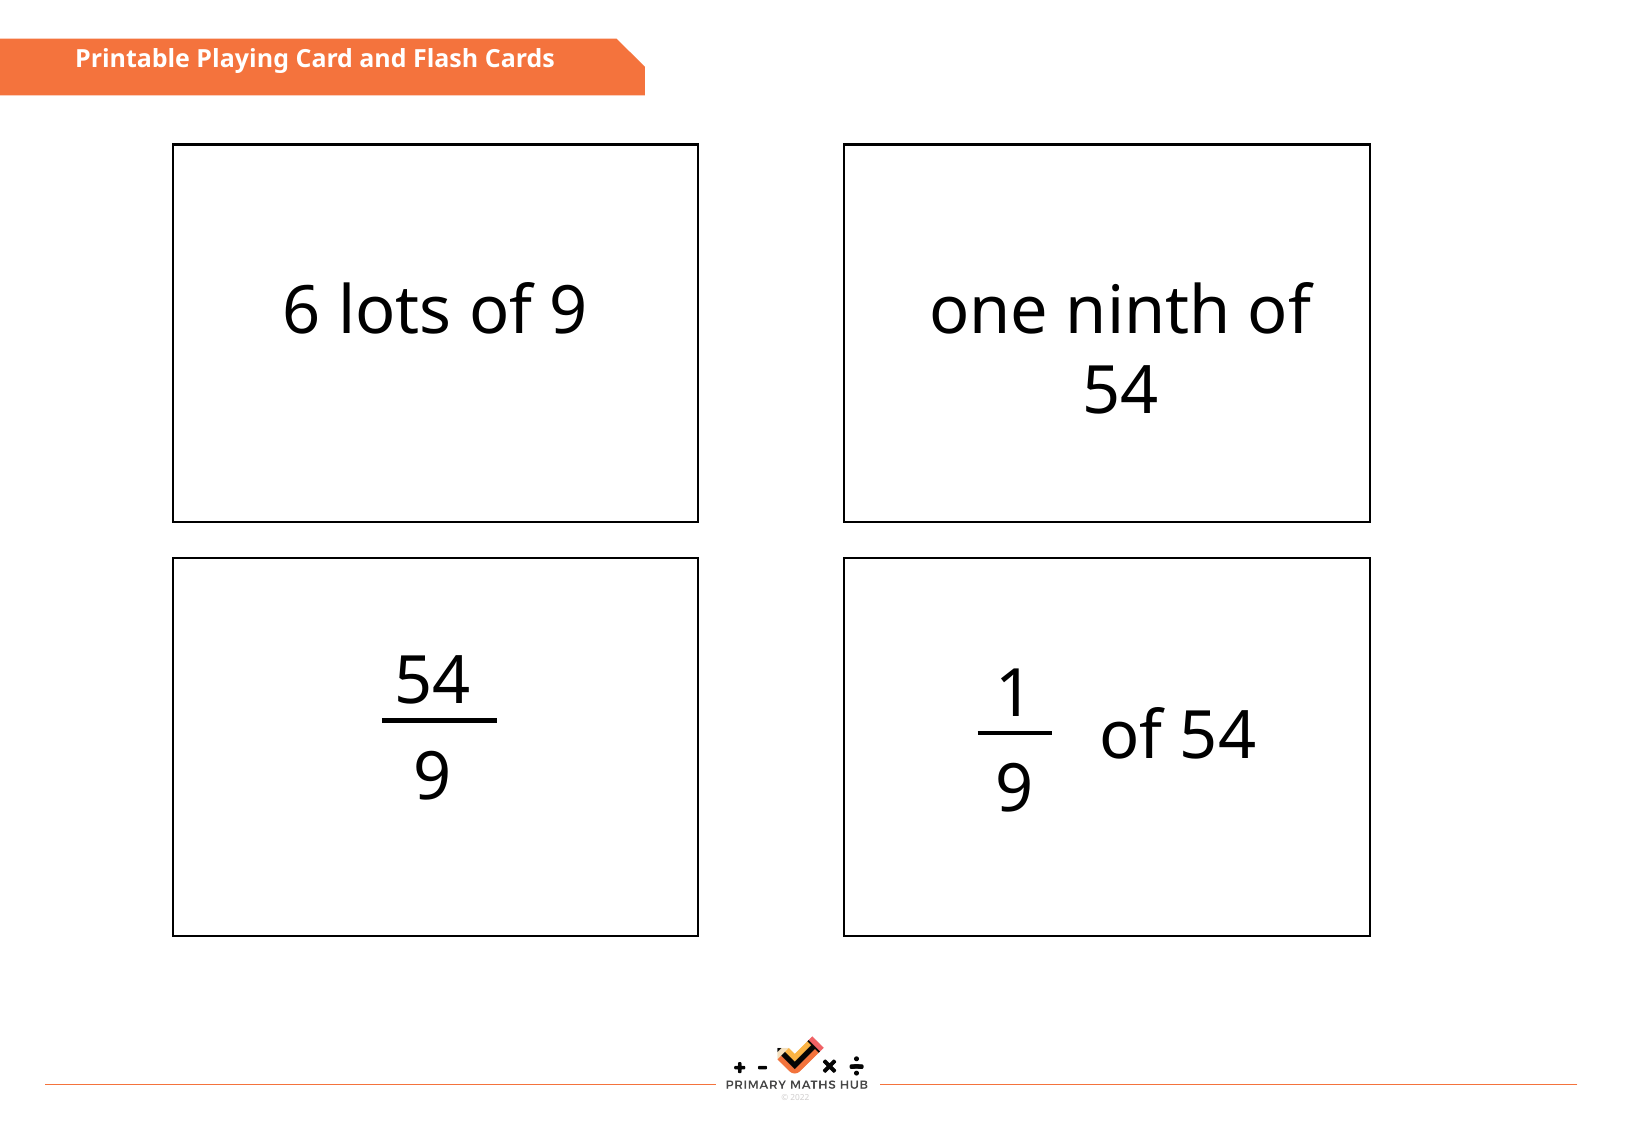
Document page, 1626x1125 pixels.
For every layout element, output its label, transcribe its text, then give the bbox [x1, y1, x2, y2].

table_cell 9 [368, 720, 497, 815]
table_cell 9 [978, 735, 1052, 828]
text_box [172, 557, 699, 937]
text_box © 2022 [720, 1084, 870, 1110]
table_header 1 [978, 638, 1052, 731]
text_box 6 lots of 9 [172, 259, 699, 355]
text_box [843, 143, 1371, 523]
picture [722, 1034, 872, 1094]
text_box [843, 557, 1371, 937]
text_box one ninth of 54 [899, 259, 1342, 435]
text_box [172, 355, 699, 523]
table_header 54 [368, 625, 497, 720]
text_box of 54 [1058, 684, 1298, 780]
text_box [172, 143, 699, 259]
text_box Printable Playing Card and Flash Cards [0, 37, 646, 97]
